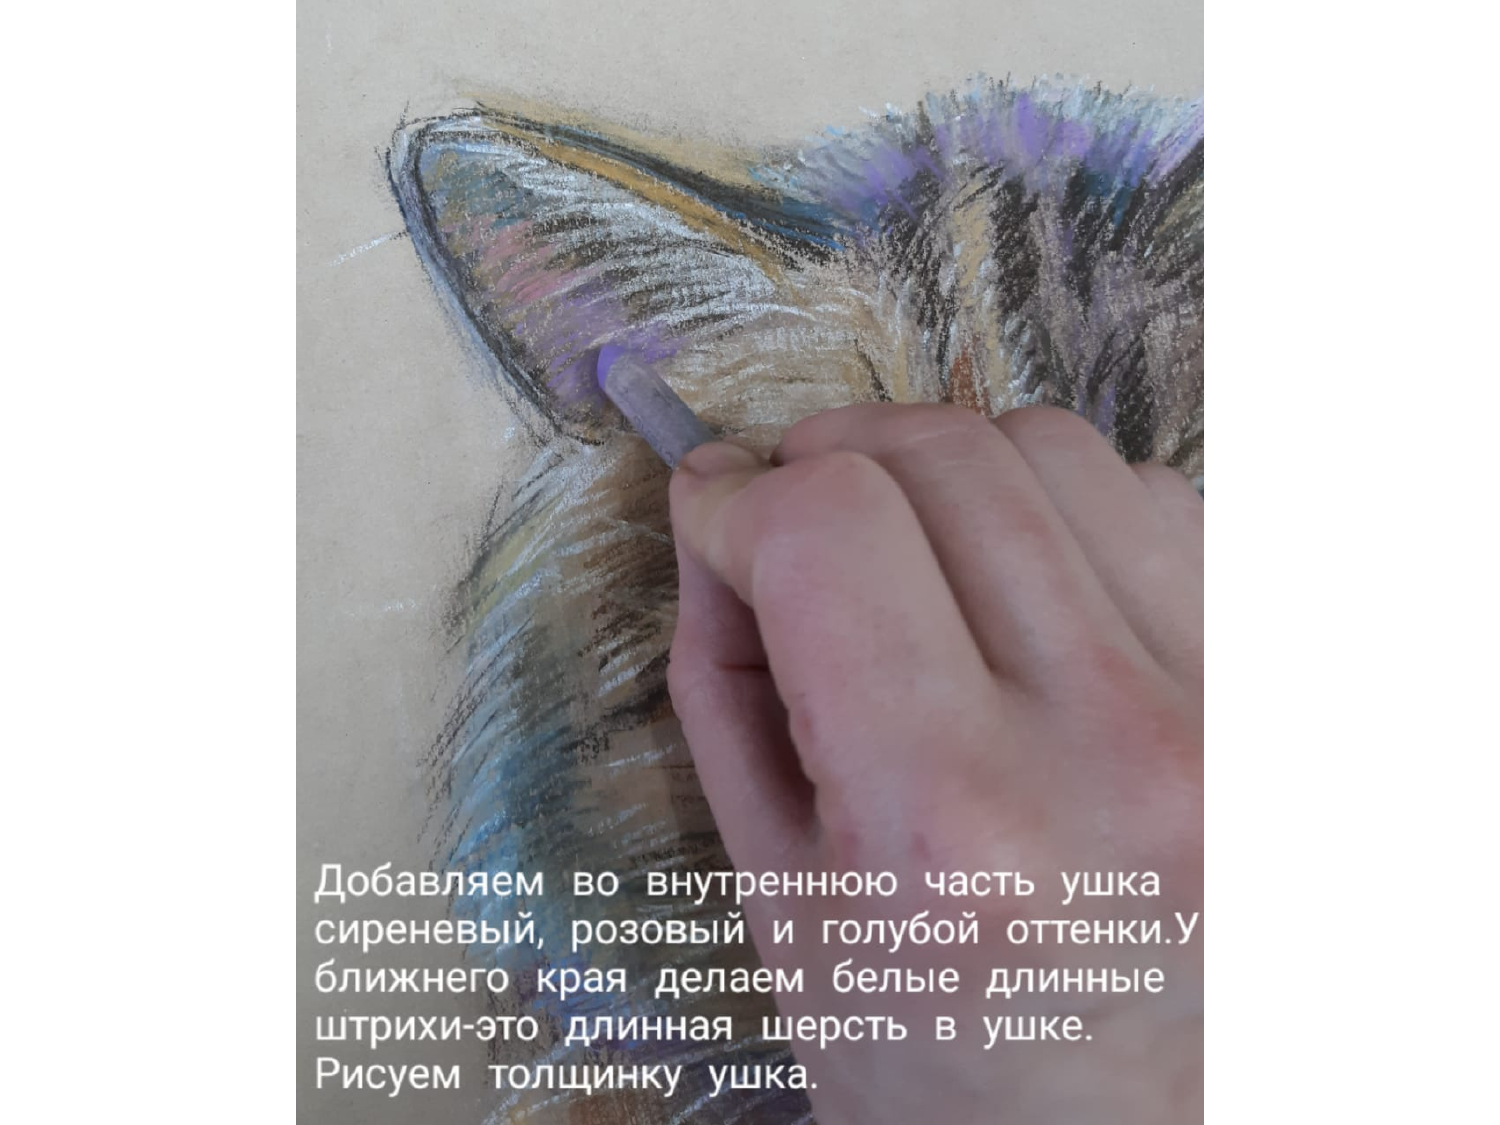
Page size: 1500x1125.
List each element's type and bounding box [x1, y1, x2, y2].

picture [296, 0, 1204, 1125]
